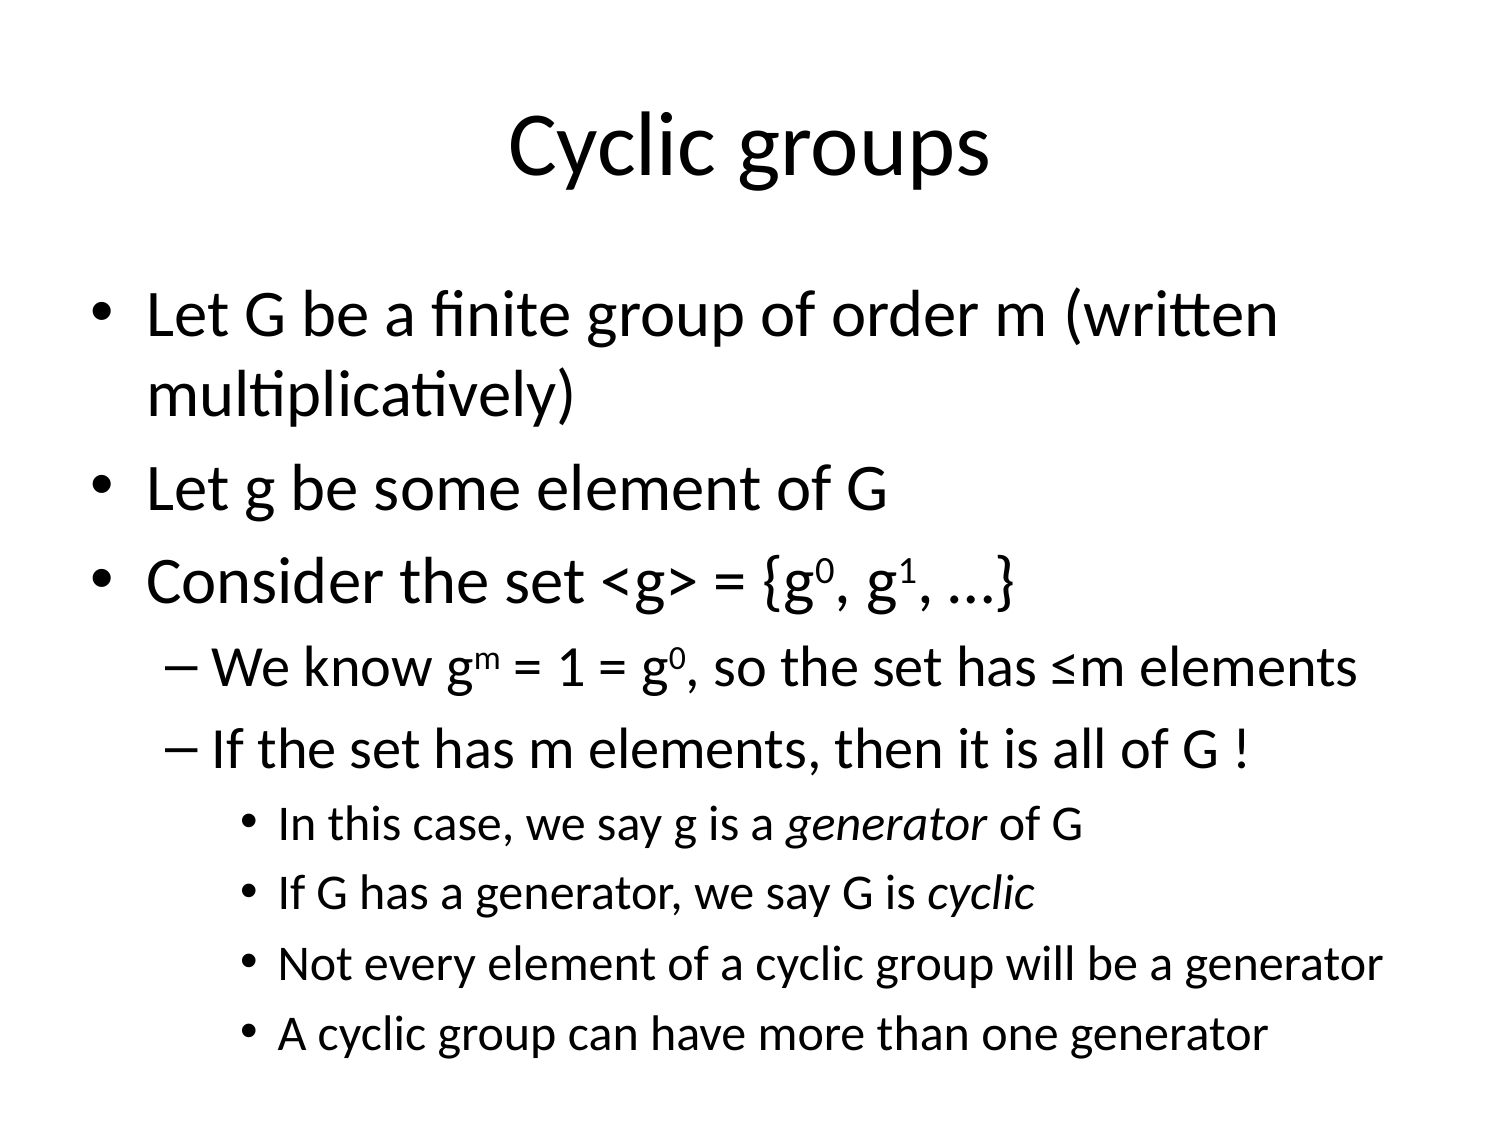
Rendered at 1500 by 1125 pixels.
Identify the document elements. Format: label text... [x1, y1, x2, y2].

list Let G be a finite group of order m (written multiplicatively) Let g be some element of G Consider the set <g> = {g0, g1, …} We know gm = 1 = g0, so the set has ≤m elements If the set has m elements, then it is all of G ! In this case, we say g is a generator of G If G has a generator, we say G is cyclic Not every element of a cyclic group will be a generator A cyclic group can have more than one generator [75, 262, 1425, 1075]
title Cyclic groups [75, 45, 1425, 233]
